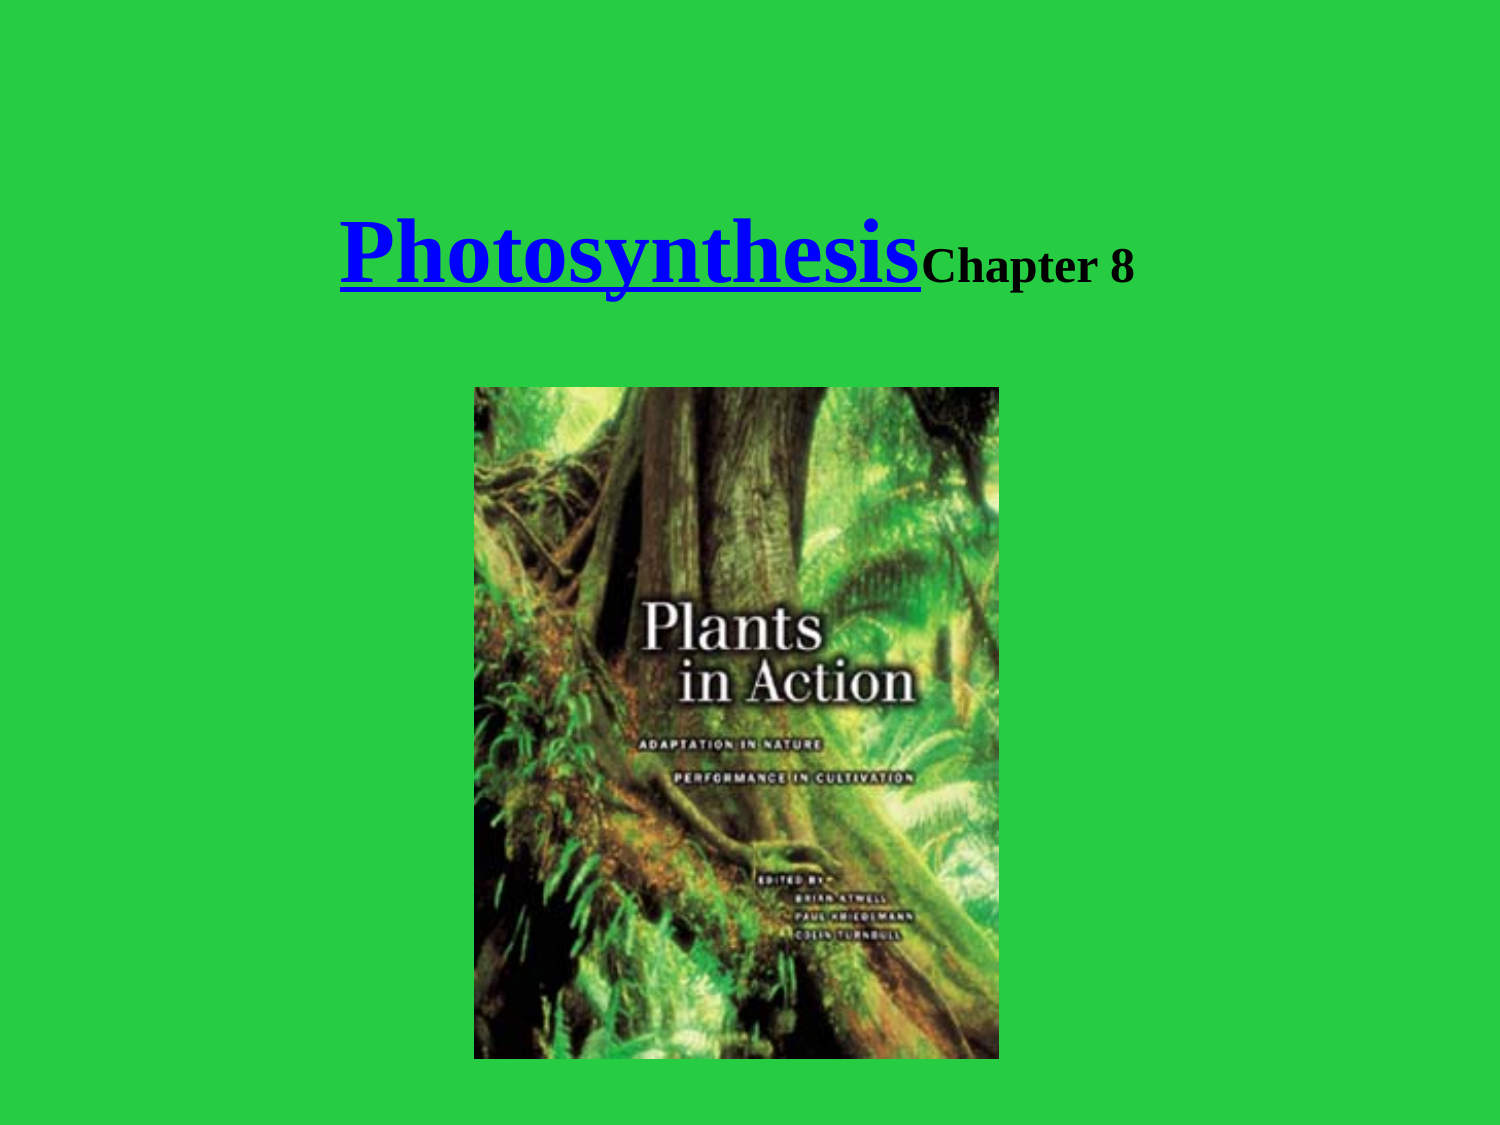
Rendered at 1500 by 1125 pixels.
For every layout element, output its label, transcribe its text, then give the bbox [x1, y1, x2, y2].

title Photosynthesis Chapter 8 [99, 125, 1375, 367]
picture [474, 387, 999, 1059]
